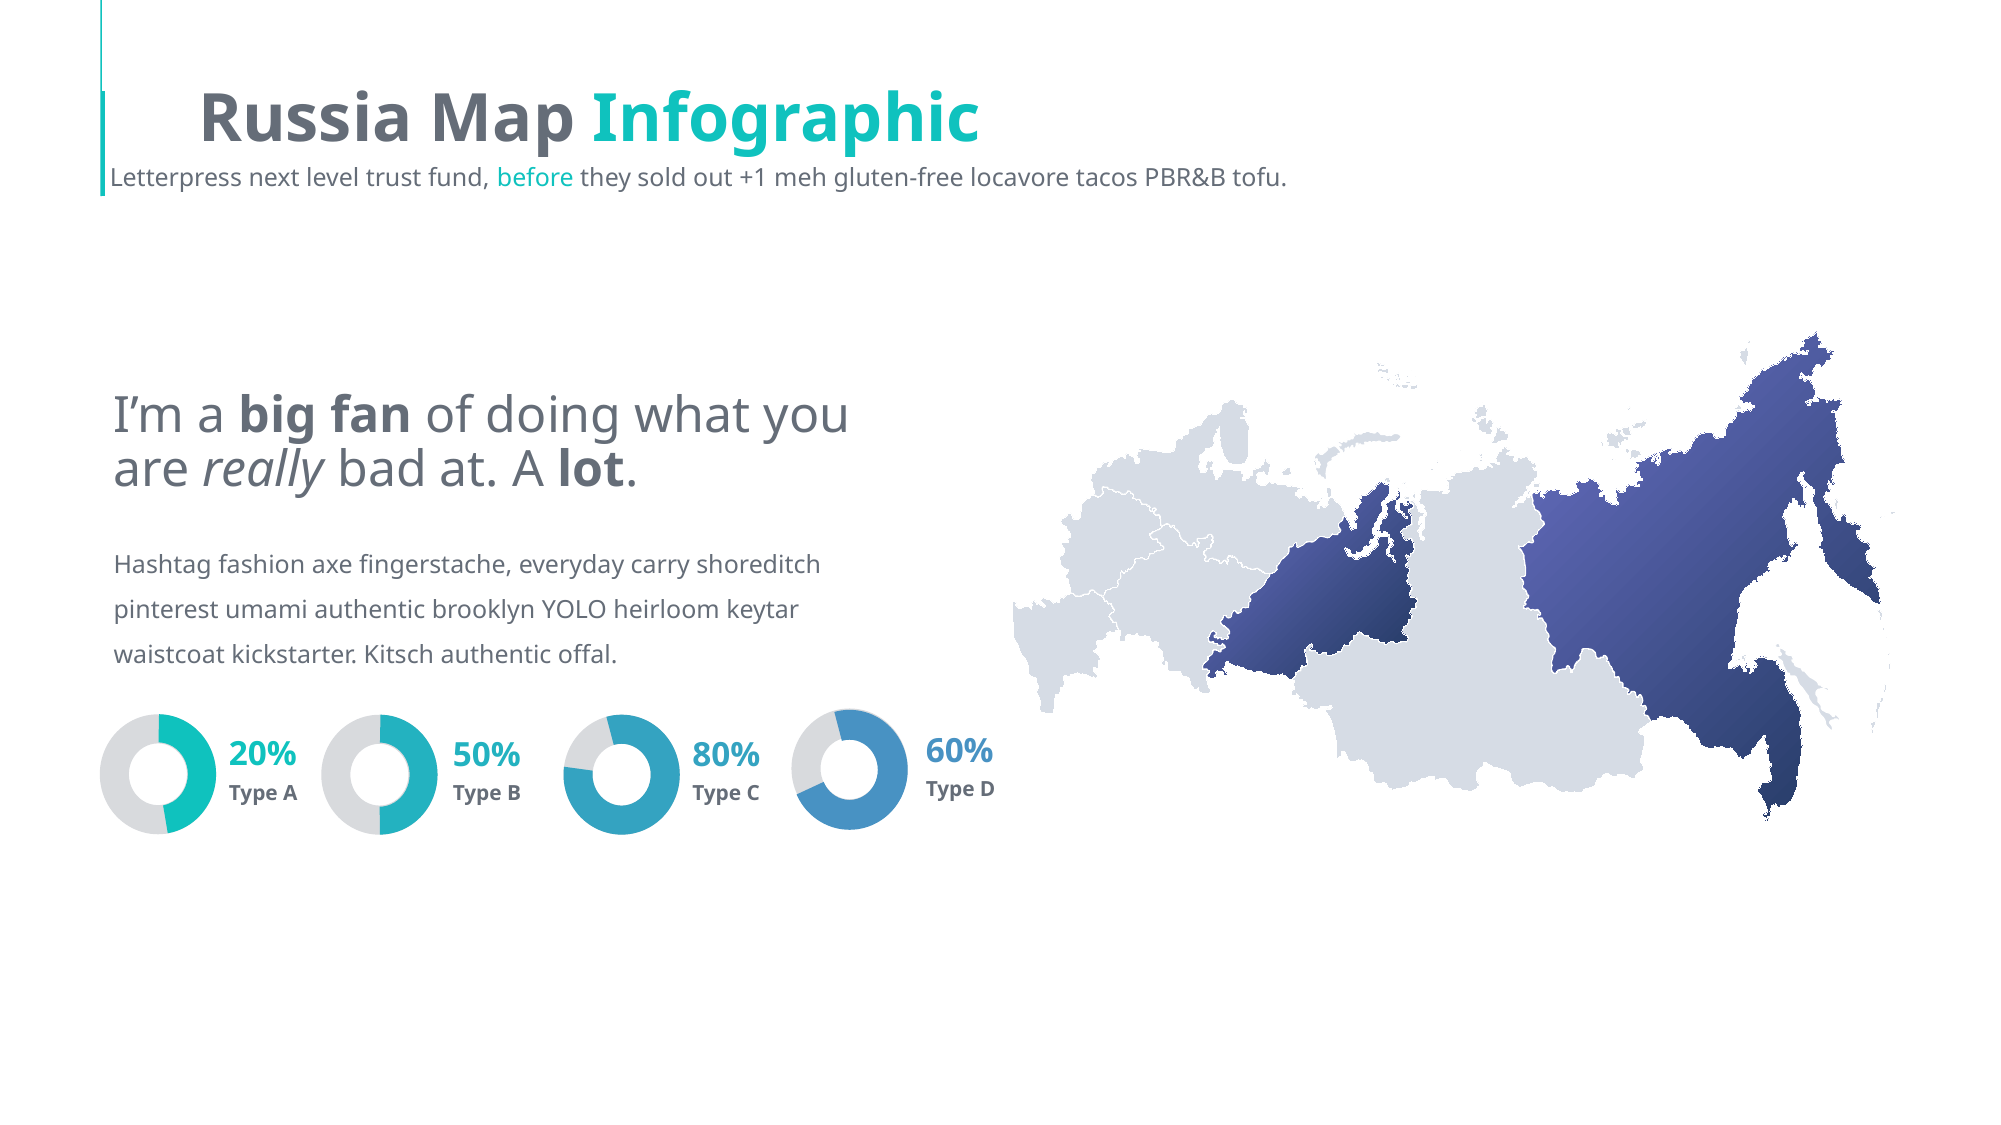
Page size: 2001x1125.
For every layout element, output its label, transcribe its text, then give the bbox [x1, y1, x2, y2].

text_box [1011, 331, 1896, 822]
text_box I’m a big fan of doing what you are really bad at. A lot. [98, 381, 918, 505]
text_box Hashtag fashion axe fingerstache, everyday carry shoreditch pinterest umami authentic brooklyn YOLO heirloom keytar waistcoat kickstarter. Kitsch authentic offal. [98, 526, 897, 676]
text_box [99, 708, 1000, 835]
text_box Russia Map Infographic [183, 66, 1423, 162]
text_box Letterpress next level trust fund, before they sold out +1 meh gluten-free locavore tacos PBR&B tofu. [95, 154, 1310, 199]
